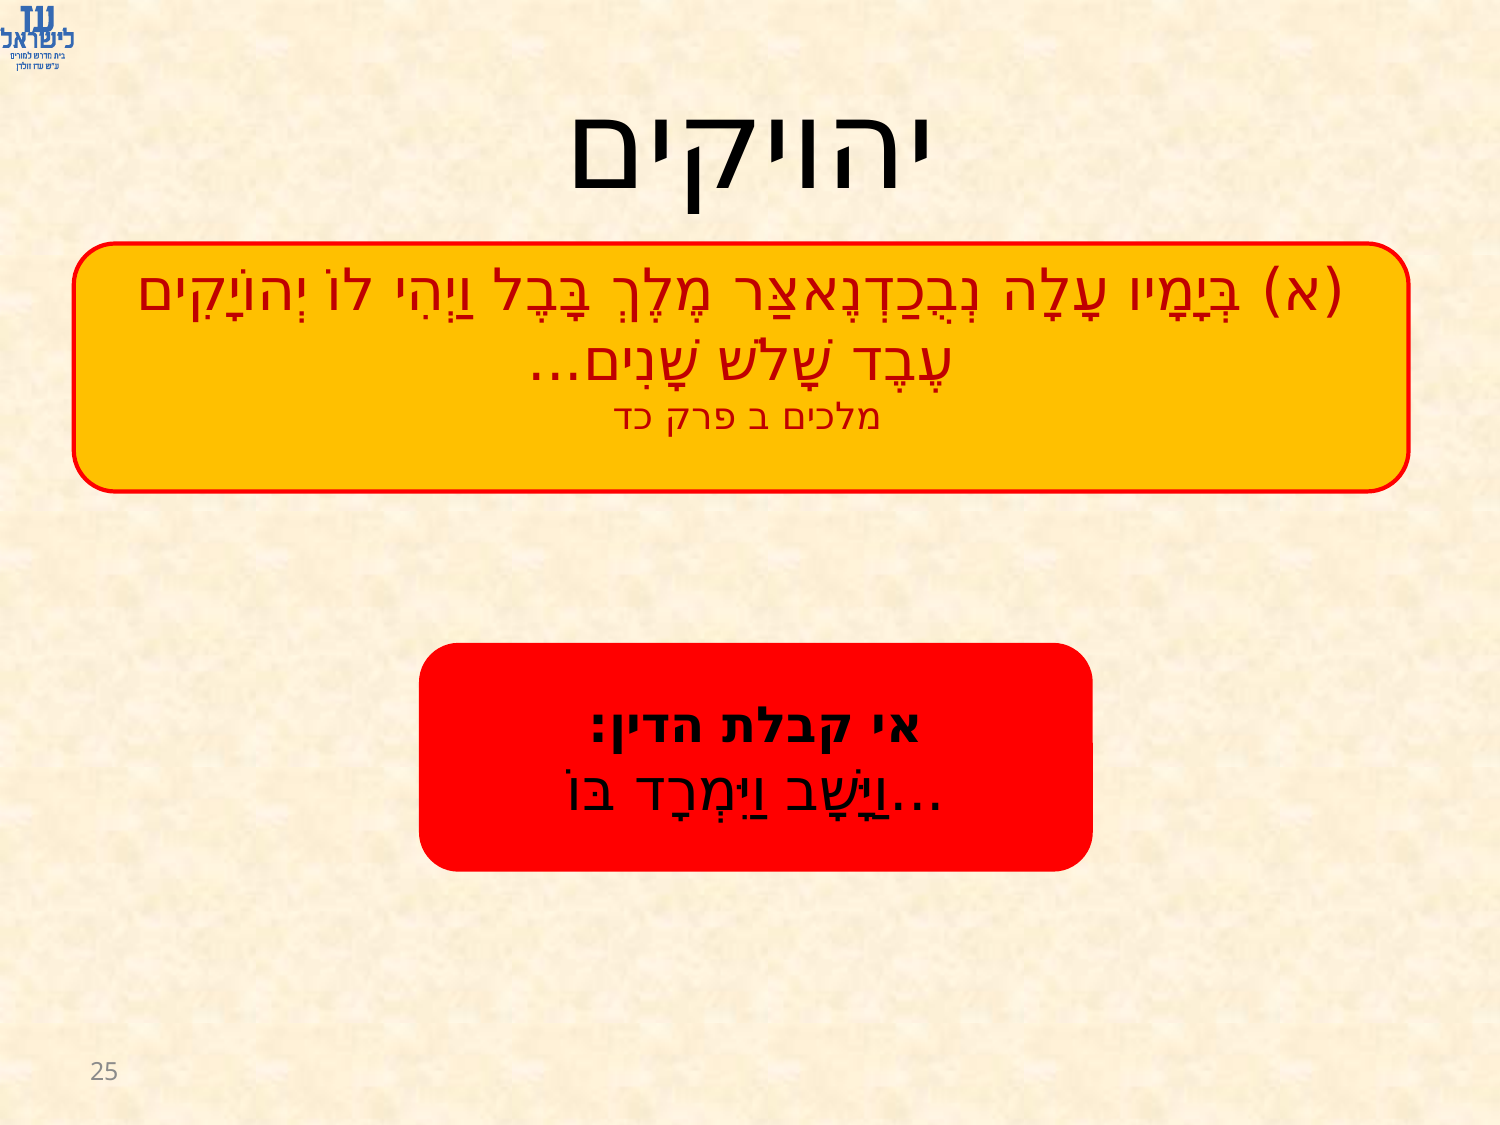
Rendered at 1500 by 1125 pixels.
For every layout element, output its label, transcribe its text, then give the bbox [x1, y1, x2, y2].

slide_number 25 [75, 1042, 425, 1103]
text_box (א) בְּיָמָיו עָלָה נְבֻכַדְנֶאצַּר מֶלֶךְ בָּבֶל וַיְהִי לוֹ יְהוֹיָקִים עֶבֶד שָׁלֹשׁ שָׁנִים... מלכים ב פרק כד [71, 241, 1411, 494]
title יהויקים [75, 45, 1425, 233]
text_box אי קבלת הדין: ...וַיָּשָׁב וַיִּמְרָד בּוֹ [418, 642, 1093, 872]
picture [0, 0, 1500, 1125]
